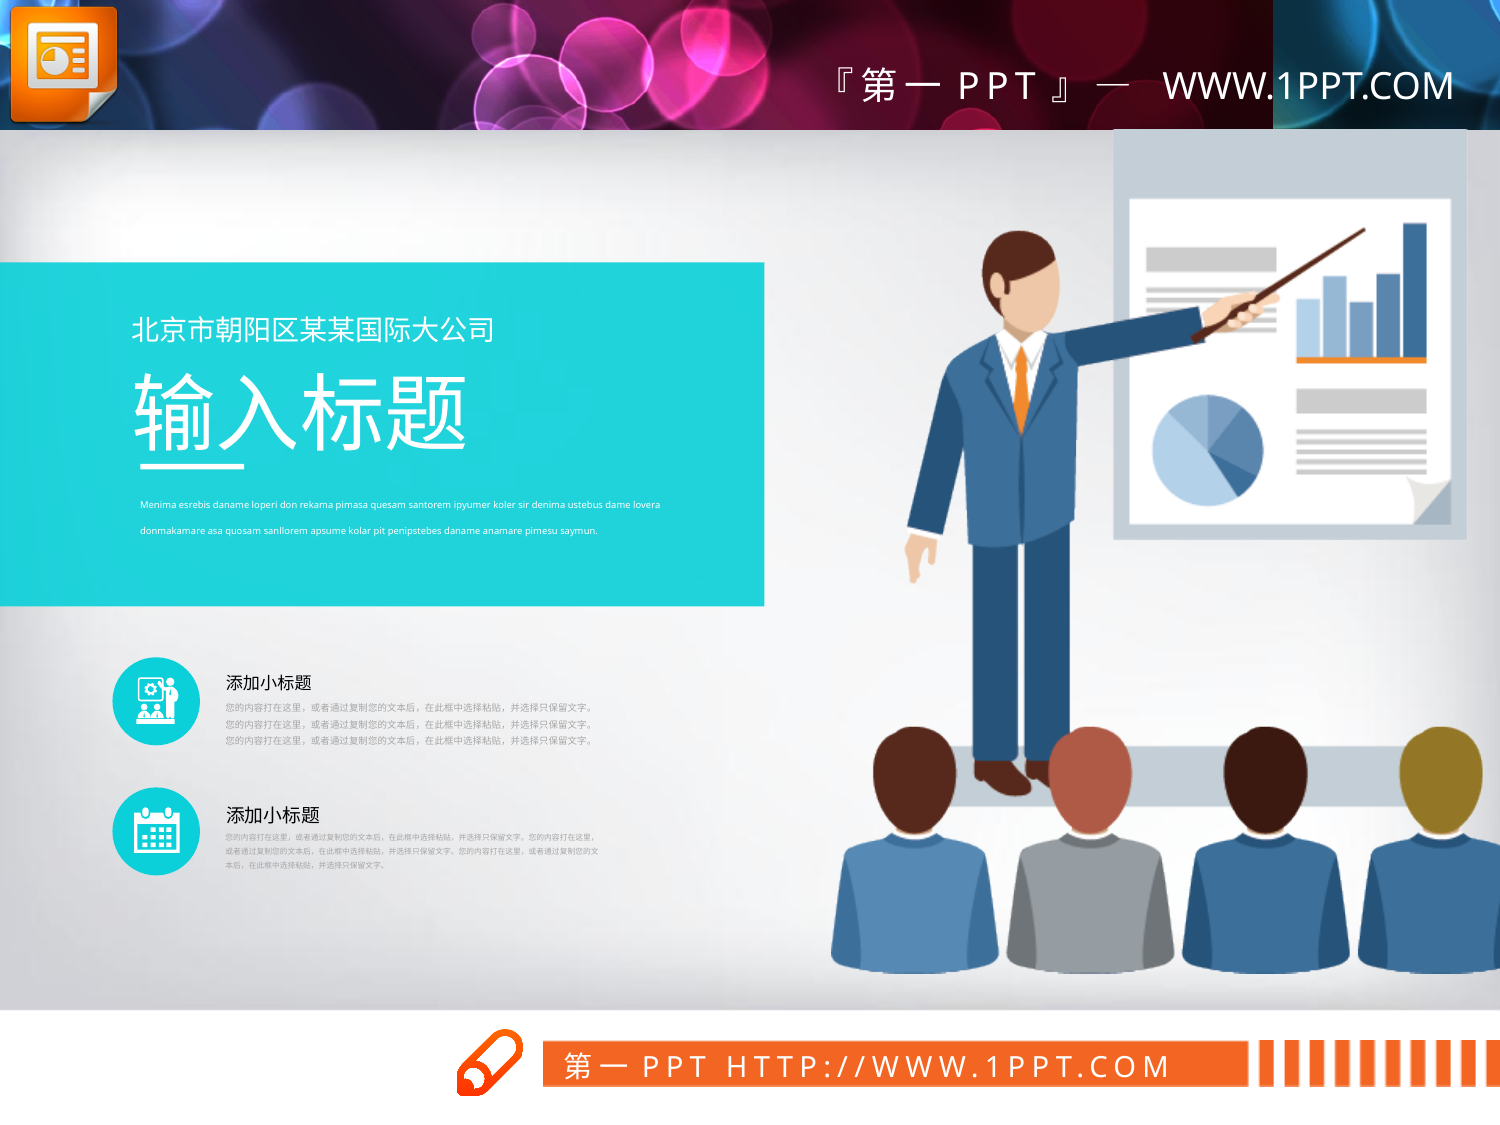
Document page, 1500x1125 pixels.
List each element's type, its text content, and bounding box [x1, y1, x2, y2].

picture [543, 1040, 1500, 1087]
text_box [210, 654, 614, 756]
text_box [210, 784, 614, 879]
text_box 北京市朝阳区某某国际大公司 [131, 312, 634, 379]
text_box 输入标题 [131, 379, 513, 492]
text_box [140, 463, 245, 470]
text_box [112, 787, 201, 876]
text_box Menima esrebis daname loperi don rekama pimasa quesam santorem ipyumer koler sir denima ustebus dame lovera donmakamare asa quosam sanllorem apsume kolar pit penipstebes daname anamare pimesu saymun. [140, 485, 689, 594]
picture [0, 0, 1500, 1012]
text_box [112, 657, 201, 746]
text_box [0, 262, 765, 607]
